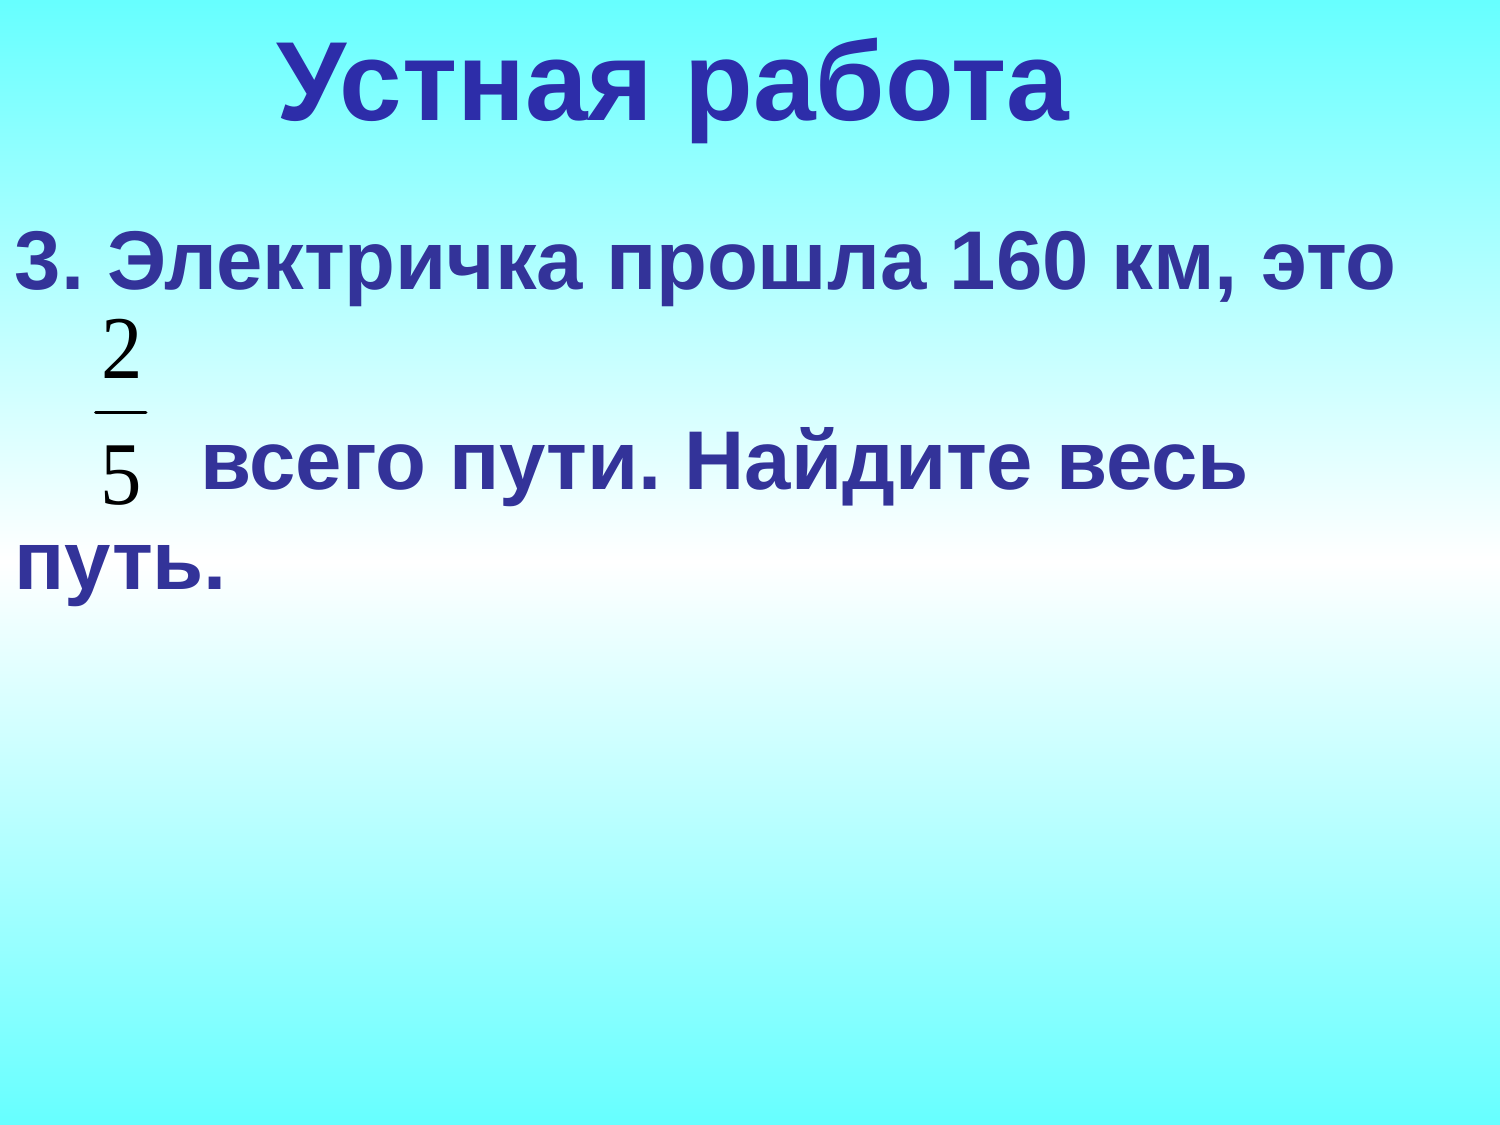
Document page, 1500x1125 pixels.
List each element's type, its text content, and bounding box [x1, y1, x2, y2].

text_box 3. Электричка прошла 160 км, это всего пути. Найдите весь путь. [0, 199, 1500, 614]
text_box Устная работа [261, 0, 1085, 150]
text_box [81, 292, 165, 525]
